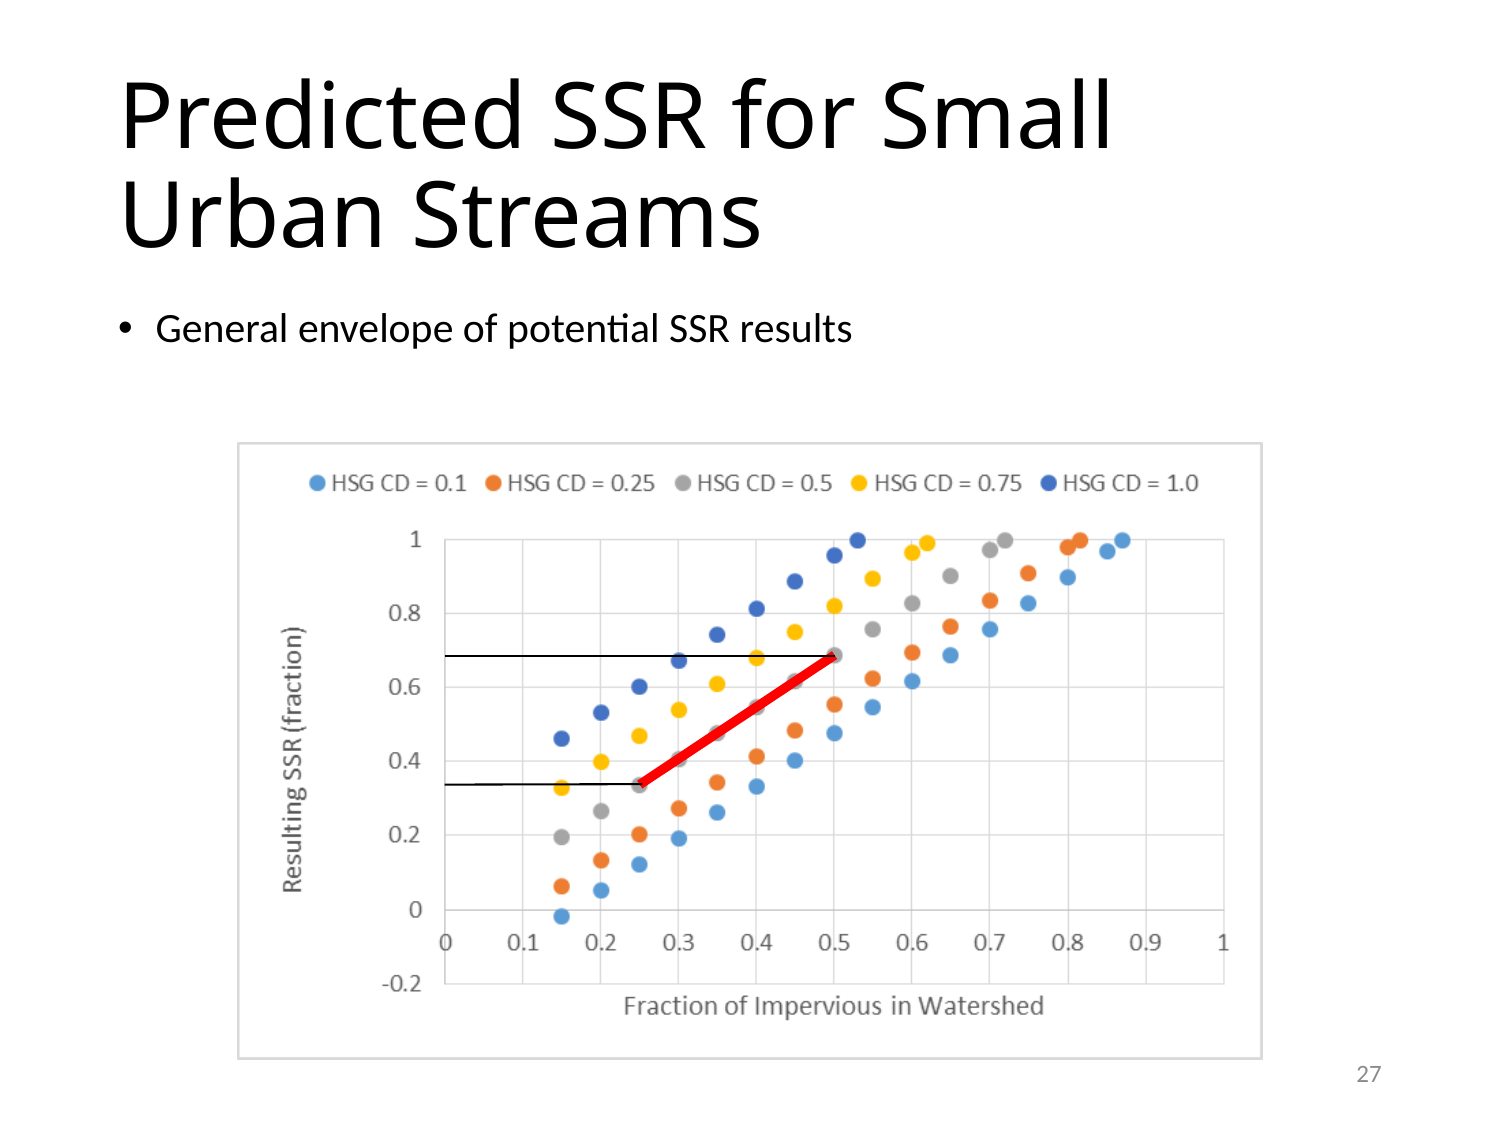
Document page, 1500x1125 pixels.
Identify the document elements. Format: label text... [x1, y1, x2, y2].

slide_number 27 [1059, 1042, 1397, 1103]
list General envelope of potential SSR results [103, 299, 1397, 1014]
title Predicted SSR for Small Urban Streams [103, 59, 1397, 278]
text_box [639, 657, 835, 785]
picture [237, 442, 1263, 1060]
